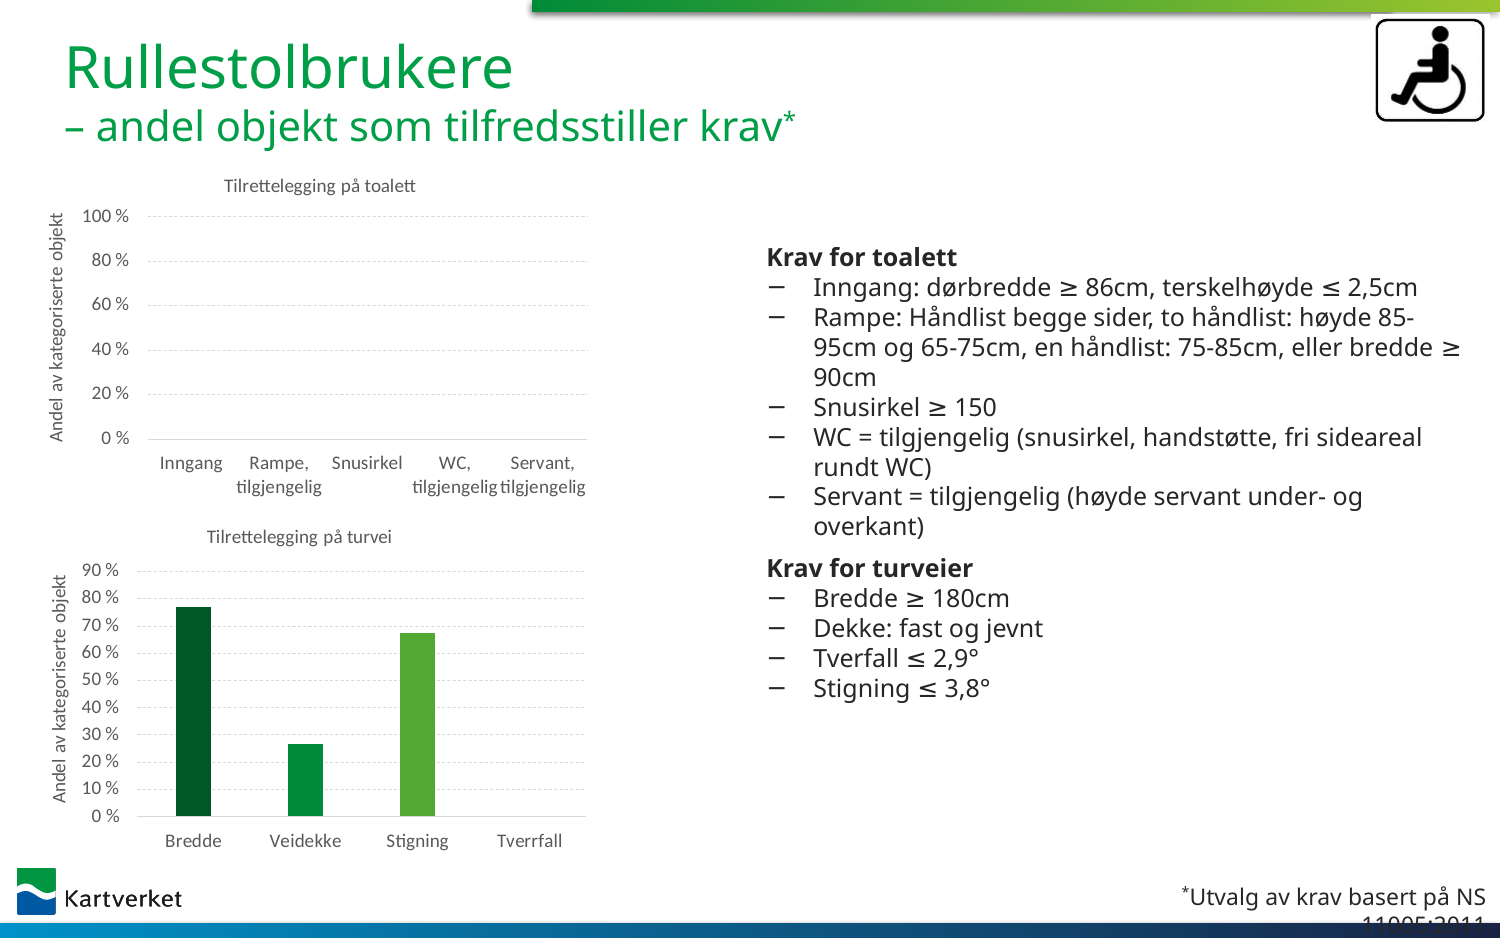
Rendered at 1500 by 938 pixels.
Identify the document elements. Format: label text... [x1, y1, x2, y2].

text_box Rullestolbrukere – andel objekt som tilfredsstiller krav* [49, 14, 1431, 158]
picture [41, 166, 598, 505]
text_box Krav for toalett Inngang: dørbredde ≥ 86cm, terskelhøyde ≤ 2,5cm Rampe: Håndlist begge sider, to håndlist: høyde 85-95cm og 65-75cm, en håndlist: 75-85cm, eller bredde ≥ 90cm Snusirkel ≥ 150 WC = tilgjengelig (snusirkel, handstøtte, fri sideareal rundt WC) Servant = tilgjengelig (høyde servant under- og overkant) [751, 234, 1483, 545]
picture [41, 520, 597, 859]
text_box Krav for turveier Bredde ≥ 180cm Dekke: fast og jevnt Tverfall ≤ 2,9° Stigning ≤ 3,8° [751, 545, 1483, 710]
picture [1371, 13, 1491, 127]
text_box *Utvalg av krav basert på NS 11005:2011 [1068, 873, 1500, 938]
